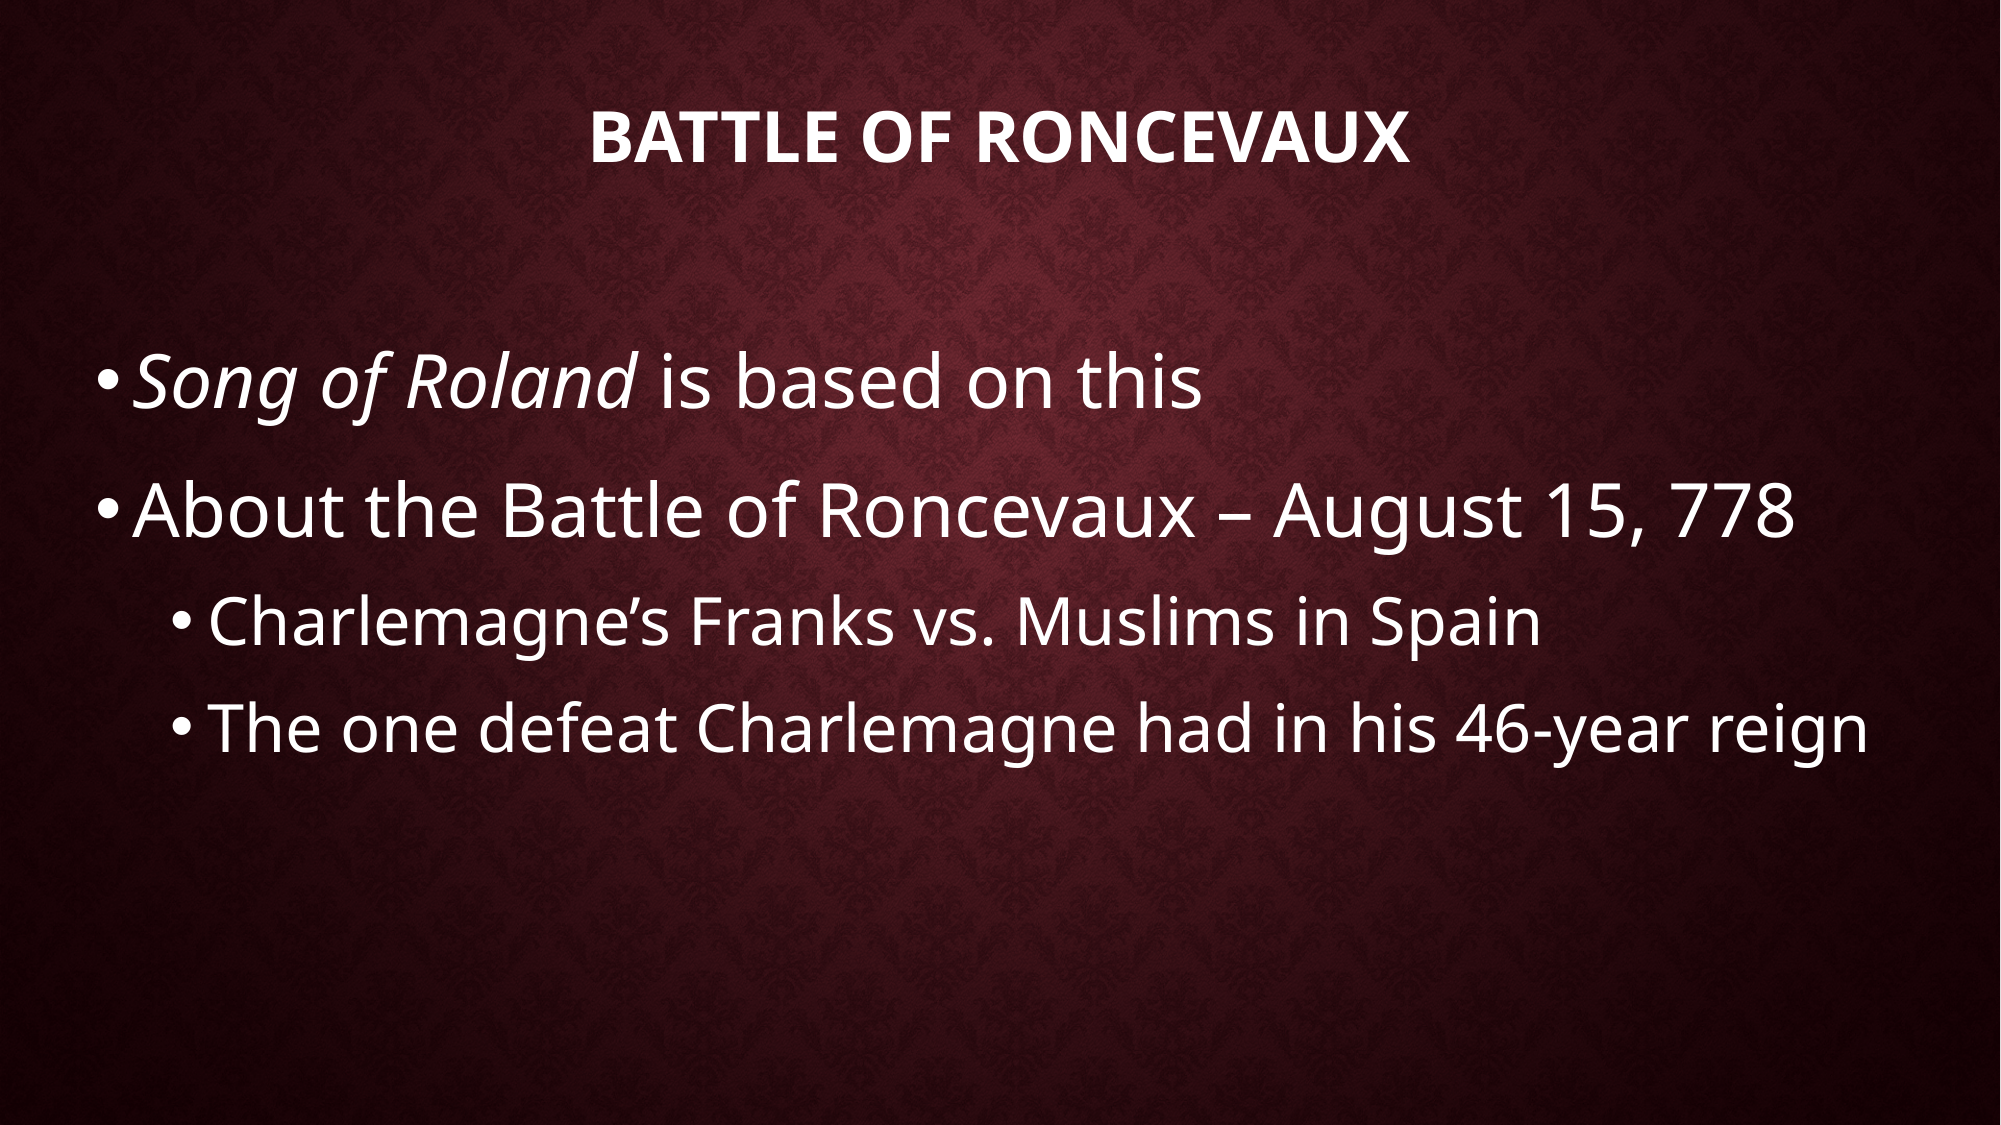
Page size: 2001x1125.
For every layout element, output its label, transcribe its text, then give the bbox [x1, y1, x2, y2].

title Battle of Roncevaux [149, 30, 1849, 248]
list Song of Roland is based on this About the Battle of Roncevaux – August 15, 778 Charlemagne’s Franks vs. Muslims in Spain The one defeat Charlemagne had in his 46-year reign [80, 308, 1912, 983]
